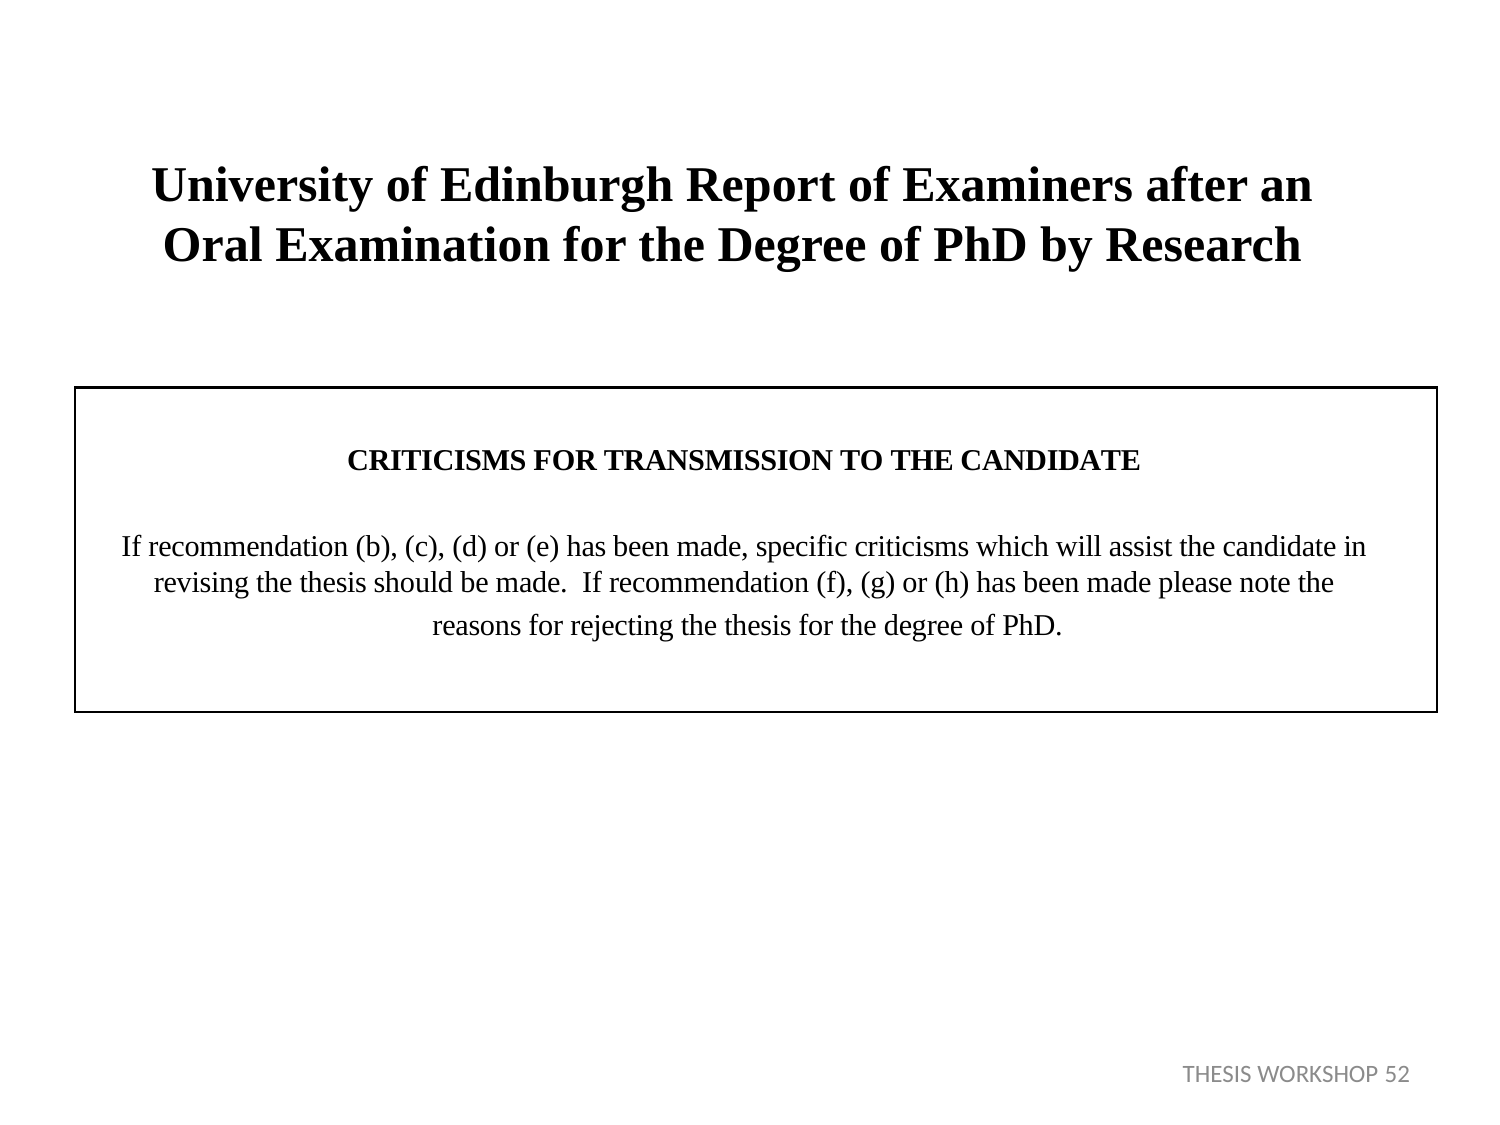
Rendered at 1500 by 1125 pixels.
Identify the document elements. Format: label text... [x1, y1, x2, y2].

slide_number THESIS WORKSHOP 52 [1074, 1042, 1425, 1103]
text_box [74, 387, 1438, 713]
text_box University of Edinburgh Report of Examiners after an Oral Examination for the Degree of PhD by Research [88, 143, 1376, 279]
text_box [87, 437, 1401, 731]
